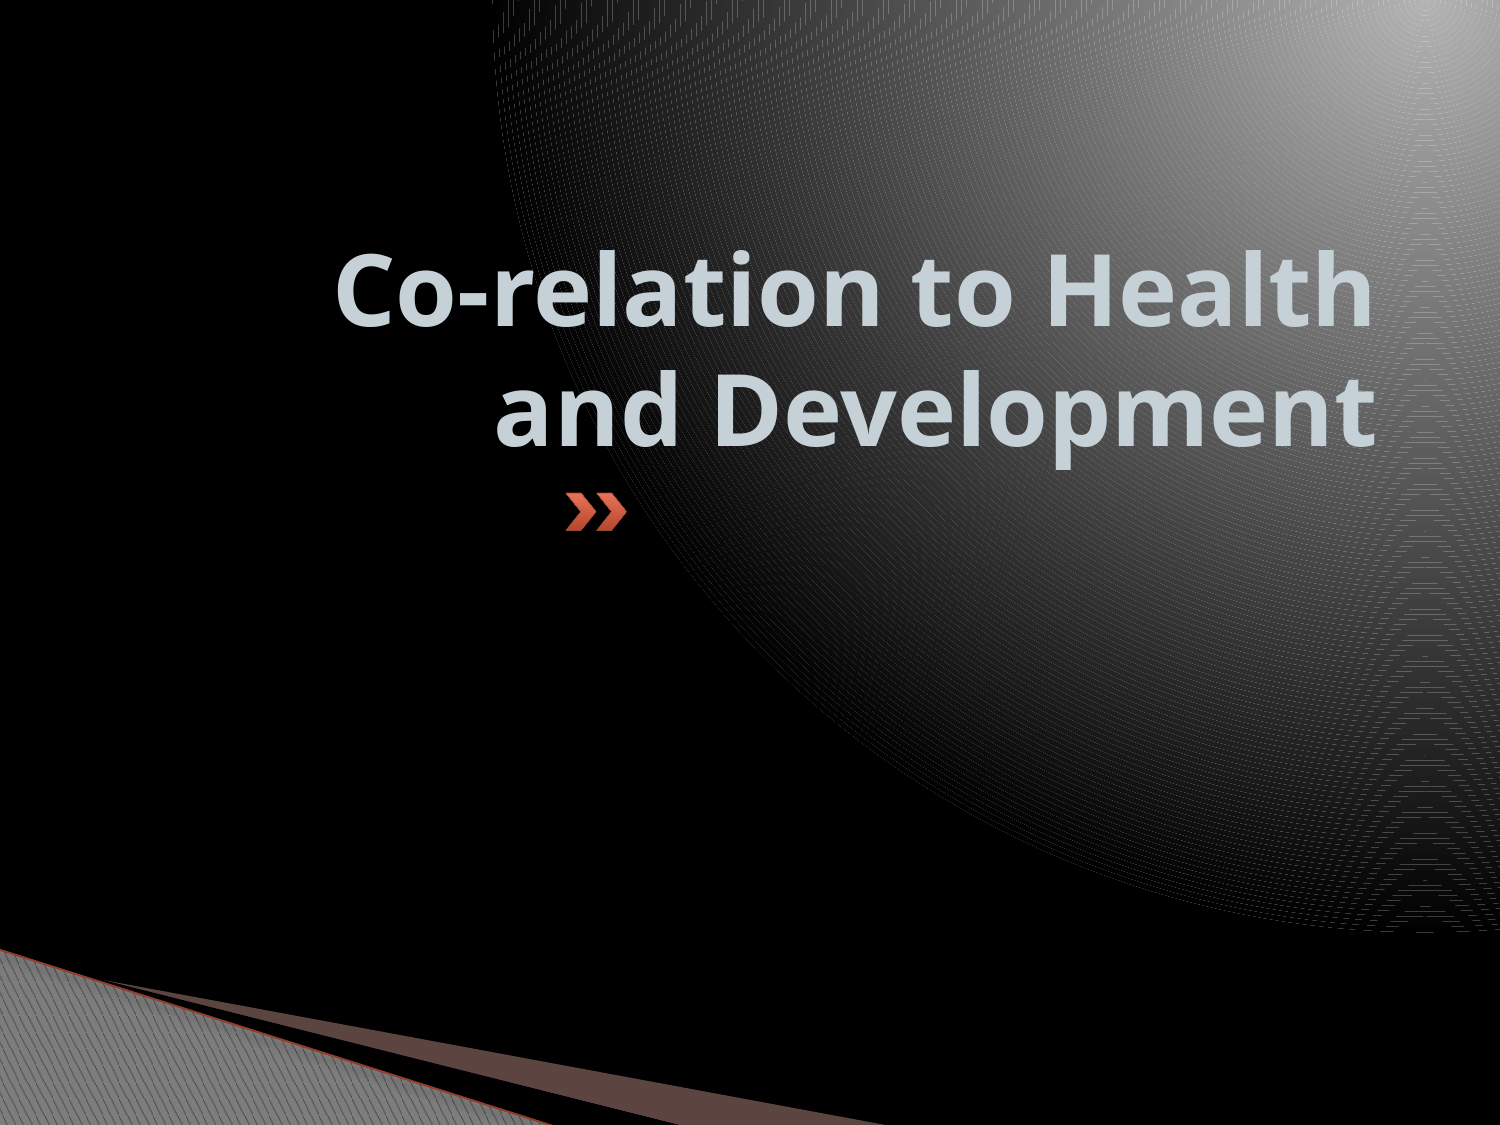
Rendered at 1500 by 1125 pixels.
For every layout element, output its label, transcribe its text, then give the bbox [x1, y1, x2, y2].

picture [0, 952, 543, 1125]
title Co-relation to Health and Development [118, 173, 1394, 474]
